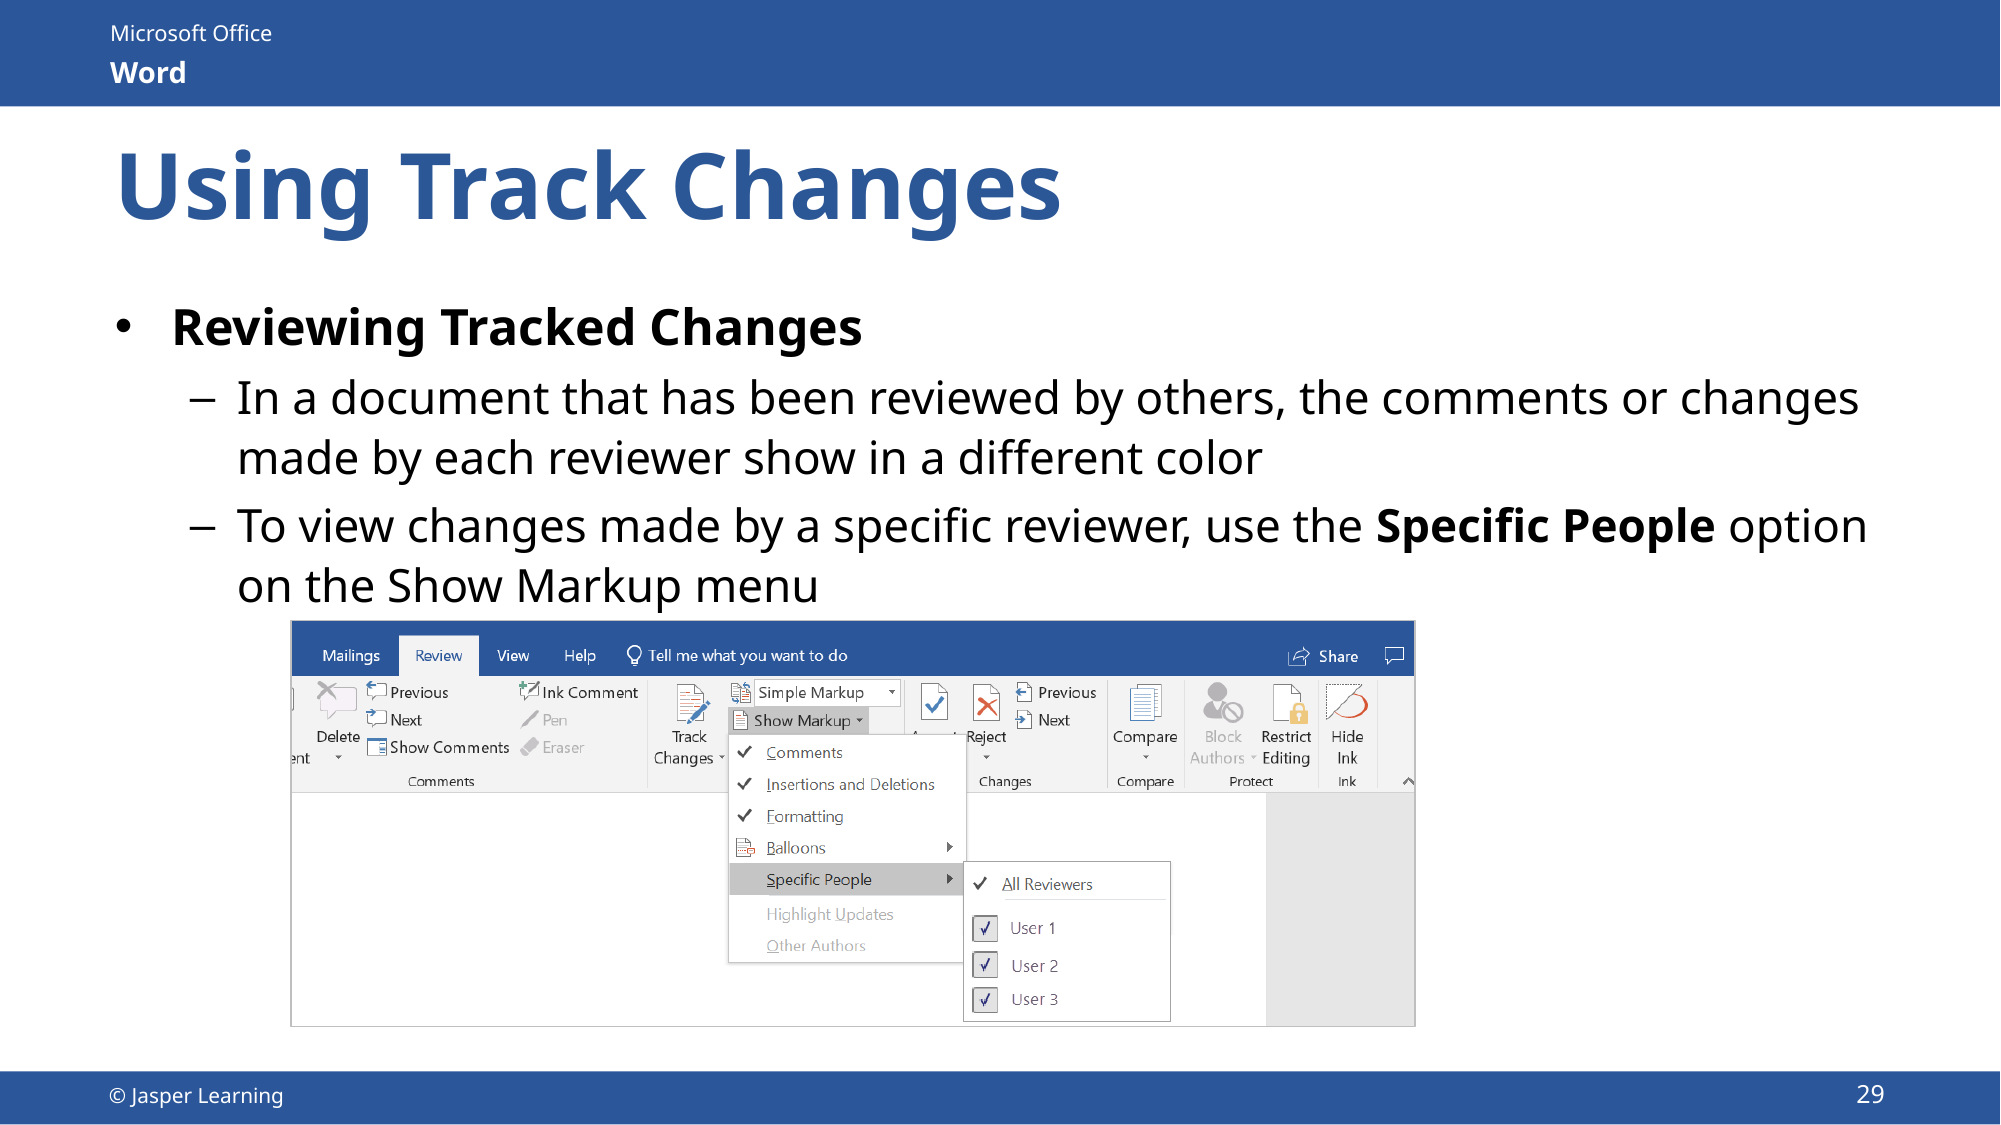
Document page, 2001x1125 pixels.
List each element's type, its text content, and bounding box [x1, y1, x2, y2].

picture [291, 620, 1415, 1027]
list Reviewing Tracked Changes In a document that has been reviewed by others, the comments or changes made by each reviewer show in a different color To view changes made by a specific reviewer, use the Specific People option on the Show Markup menu [99, 283, 1900, 1026]
slide_number 29 [1433, 1065, 1900, 1125]
footer © Jasper Learning [94, 1066, 769, 1125]
title Using Track Changes [99, 118, 1866, 248]
